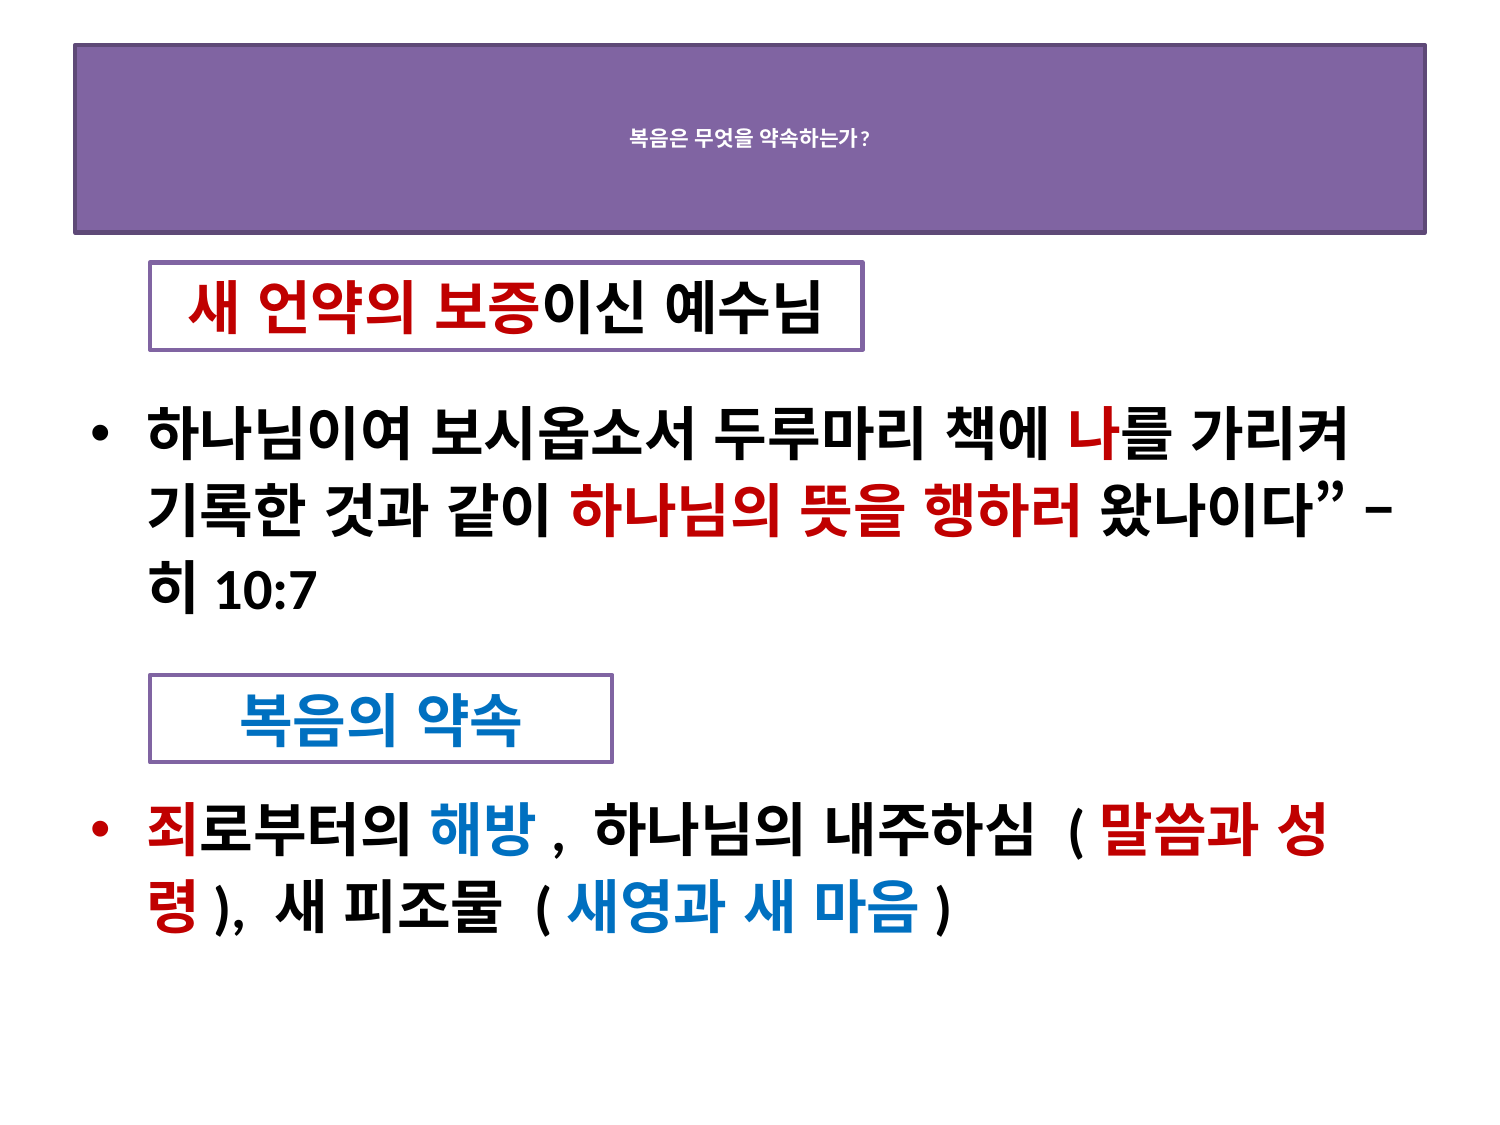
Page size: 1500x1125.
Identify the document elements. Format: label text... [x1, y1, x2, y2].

text_box 새 언약의 보증이신 예수님 [148, 260, 865, 352]
title 복음은 무엇을 약속하는가? [73, 43, 1427, 235]
text_box 복음의 약속 [148, 673, 614, 764]
list 하나님이여 보시옵소서 두루마리 책에 나를 가리켜 기록한 것과 같이 하나님의 뜻을 행하러 왔나이다” – 히10:7 죄로부터의 해방, 하나님의 내주하심 (말씀과 성령), 새 피조물 (새영과 새 마음) [75, 291, 1425, 1034]
